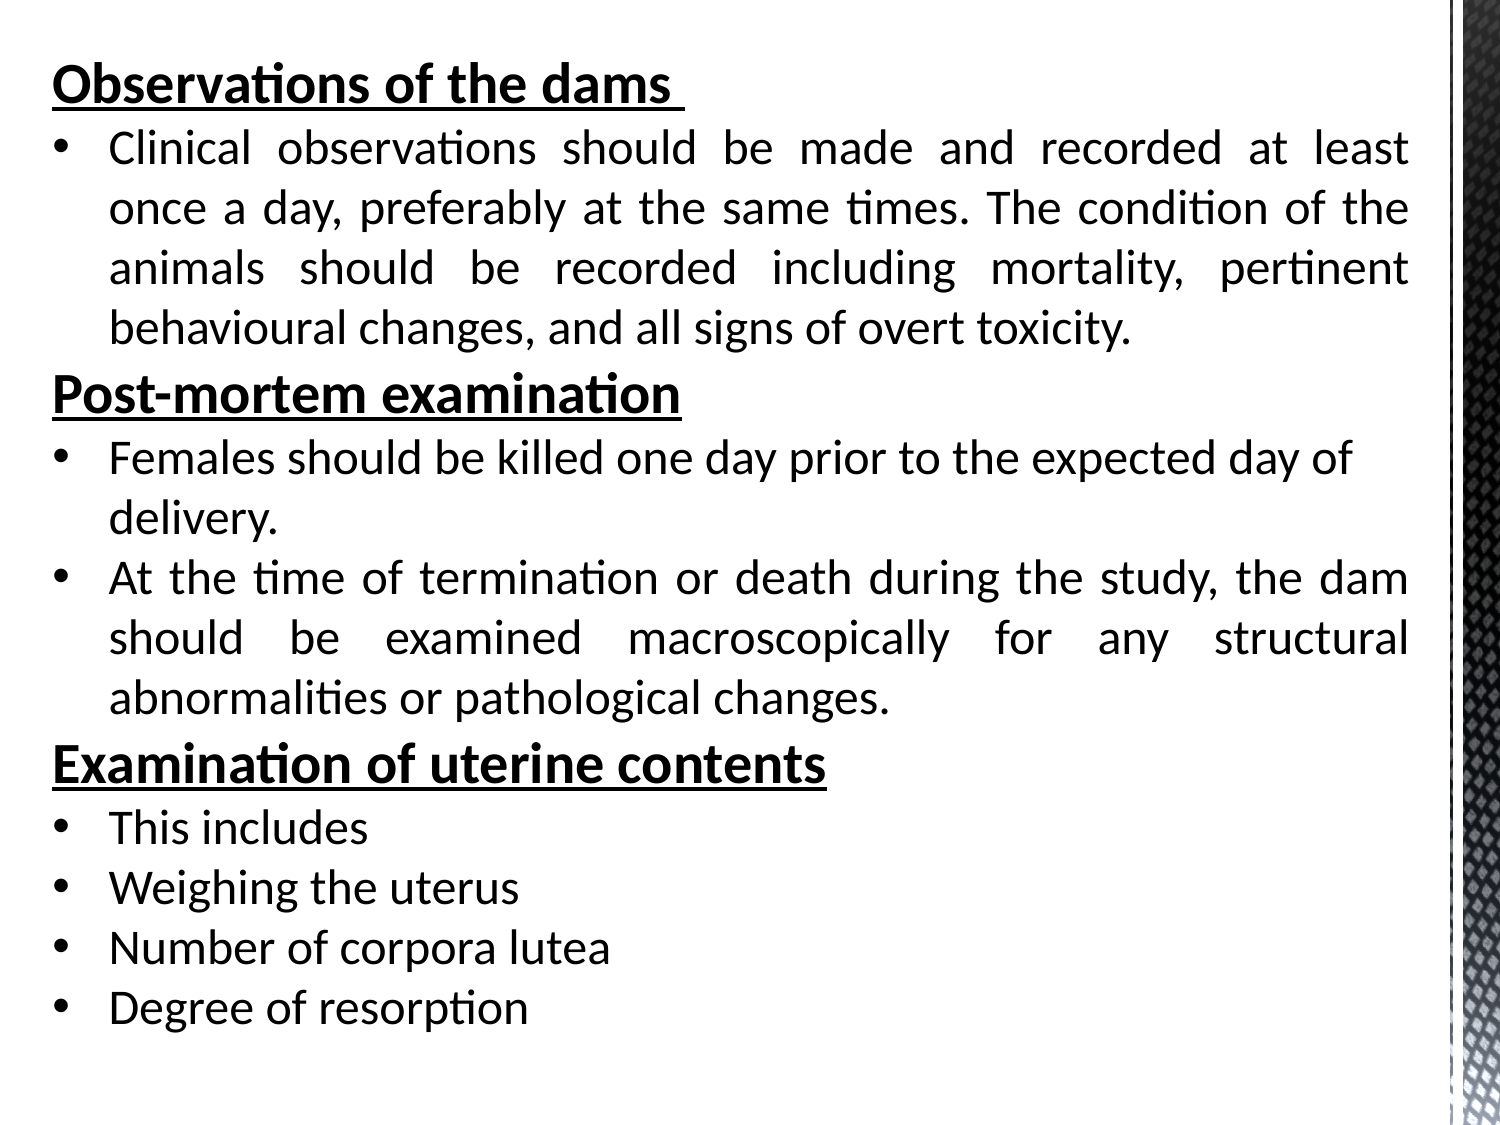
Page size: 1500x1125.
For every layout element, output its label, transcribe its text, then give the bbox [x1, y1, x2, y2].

picture [1447, 0, 1500, 1125]
text_box Observations of the dams Clinical observations should be made and recorded at least once a day, preferably at the same times. The condition of the animals should be recorded including mortality, pertinent behavioural changes, and all signs of overt toxicity. Post-mortem examination Females should be killed one day prior to the expected day of delivery. At the time of termination or death during the study, the dam should be examined macroscopically for any structural abnormalities or pathological changes. Examination of uterine contents This includes Weighing the uterus Number of corpora lutea Degree of resorption [37, 37, 1425, 1043]
